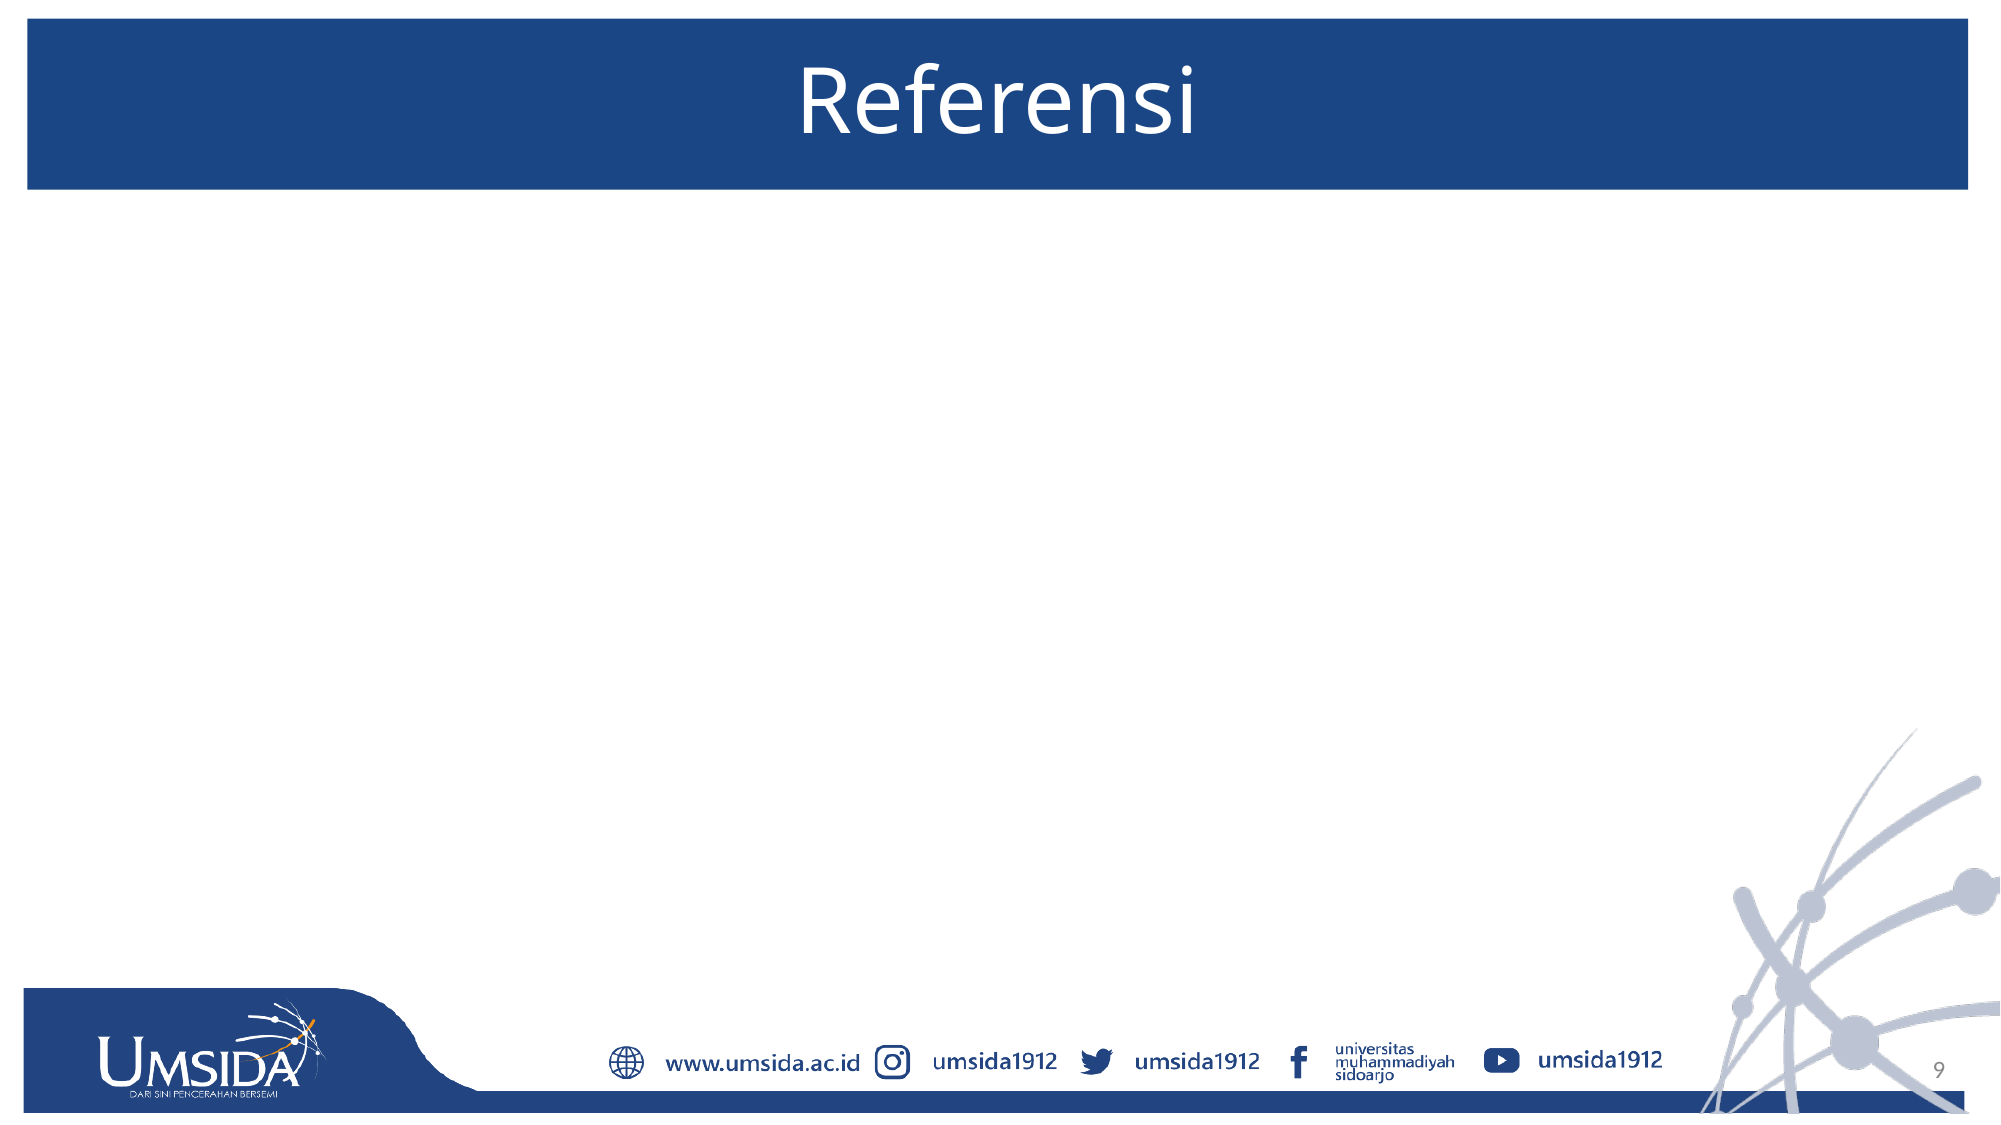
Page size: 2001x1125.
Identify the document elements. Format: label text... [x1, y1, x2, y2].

title Referensi [27, 18, 1969, 190]
picture [23, 51, 2001, 1114]
